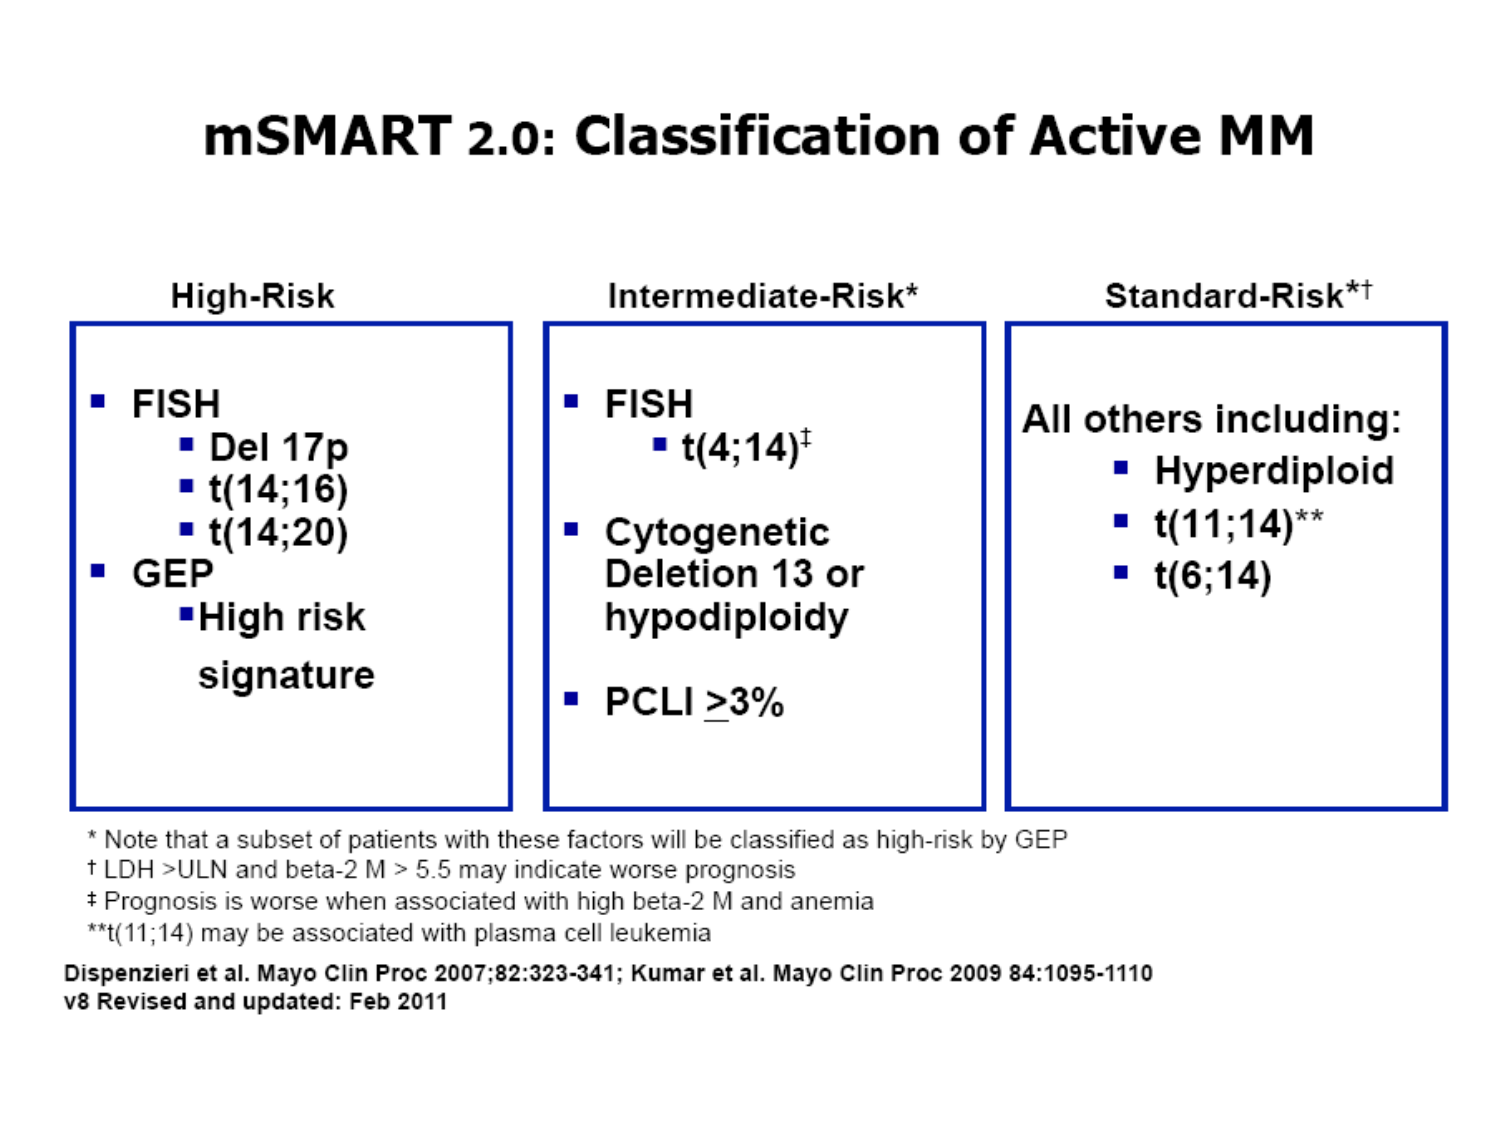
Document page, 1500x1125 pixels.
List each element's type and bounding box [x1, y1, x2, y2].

picture [9, 87, 1491, 1038]
